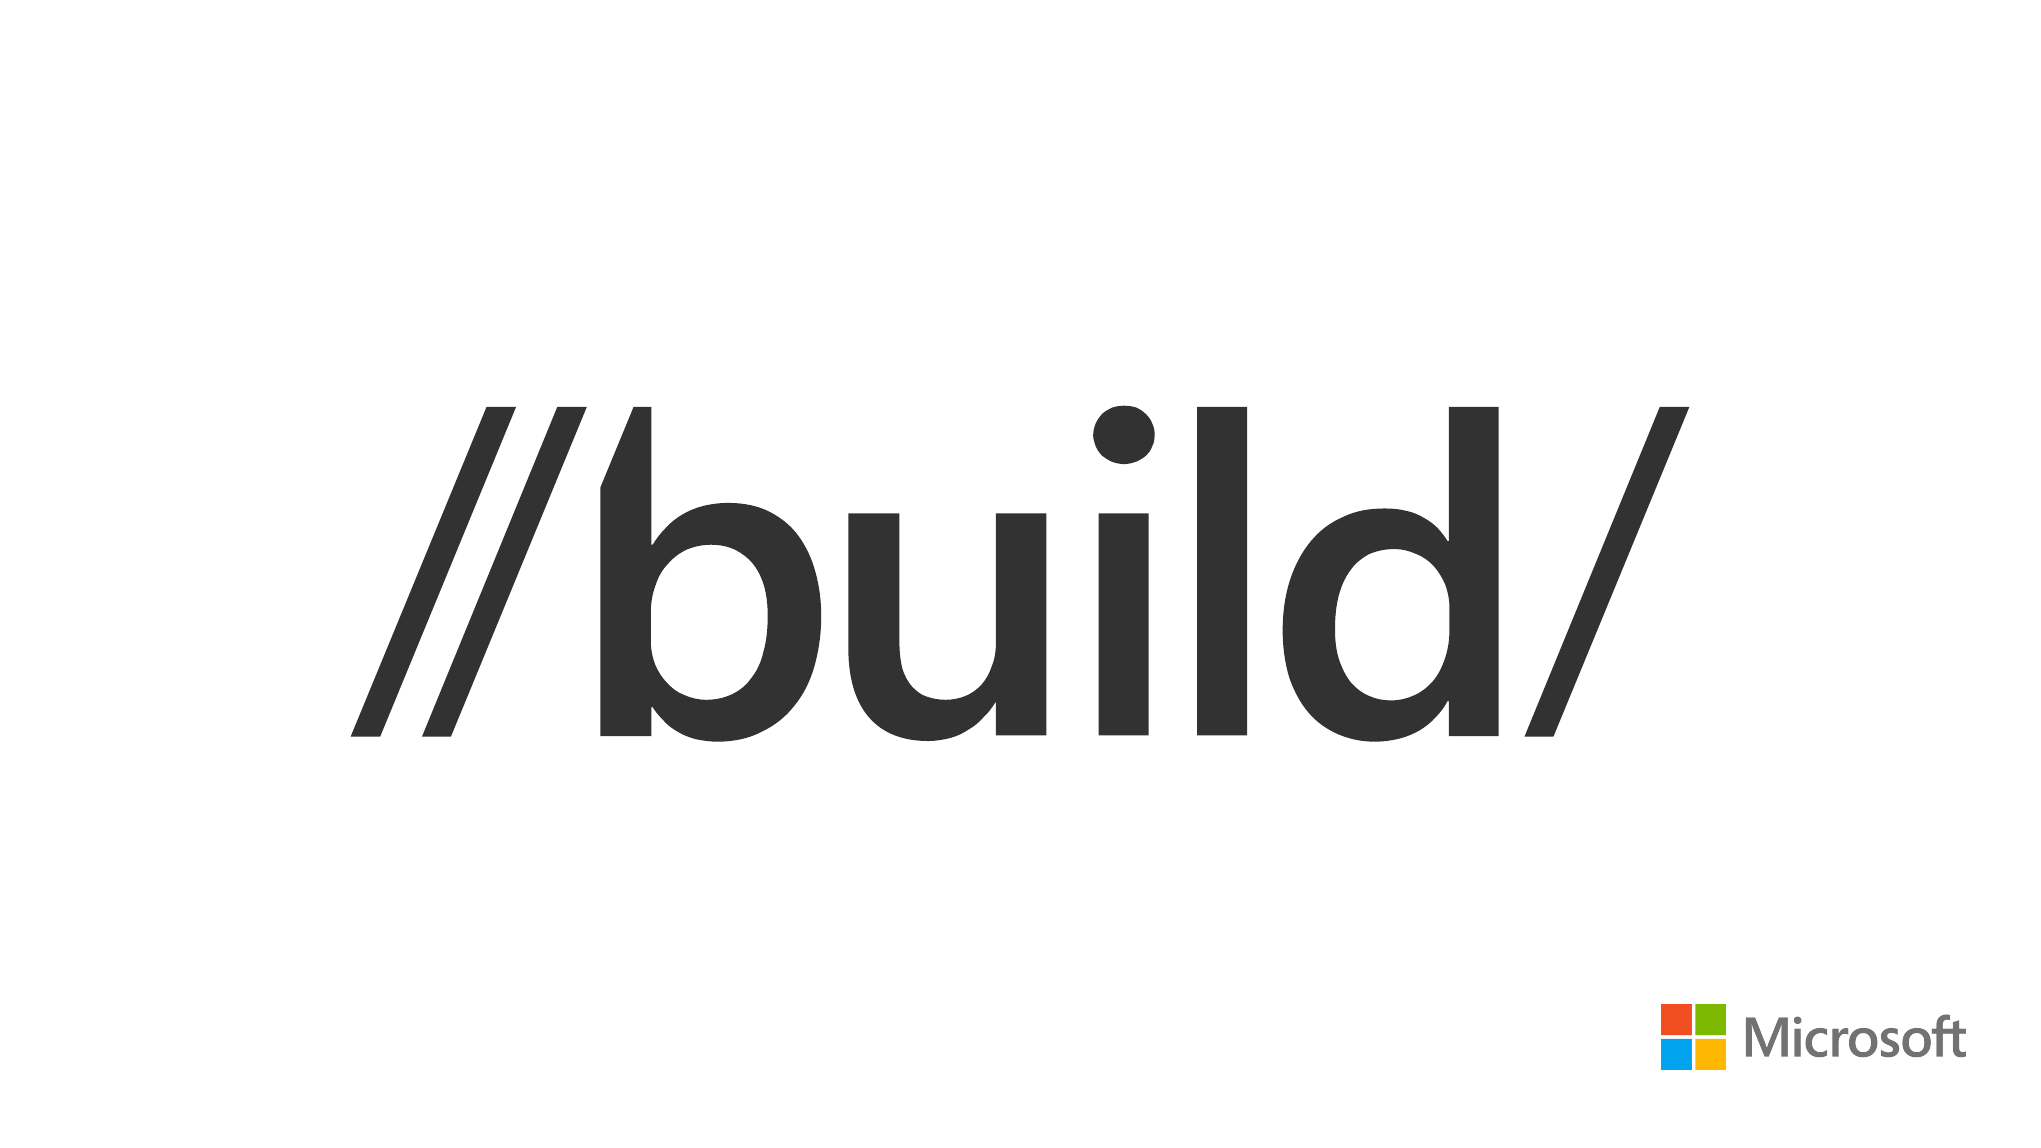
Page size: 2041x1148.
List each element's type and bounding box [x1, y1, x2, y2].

picture [1661, 1004, 1966, 1070]
